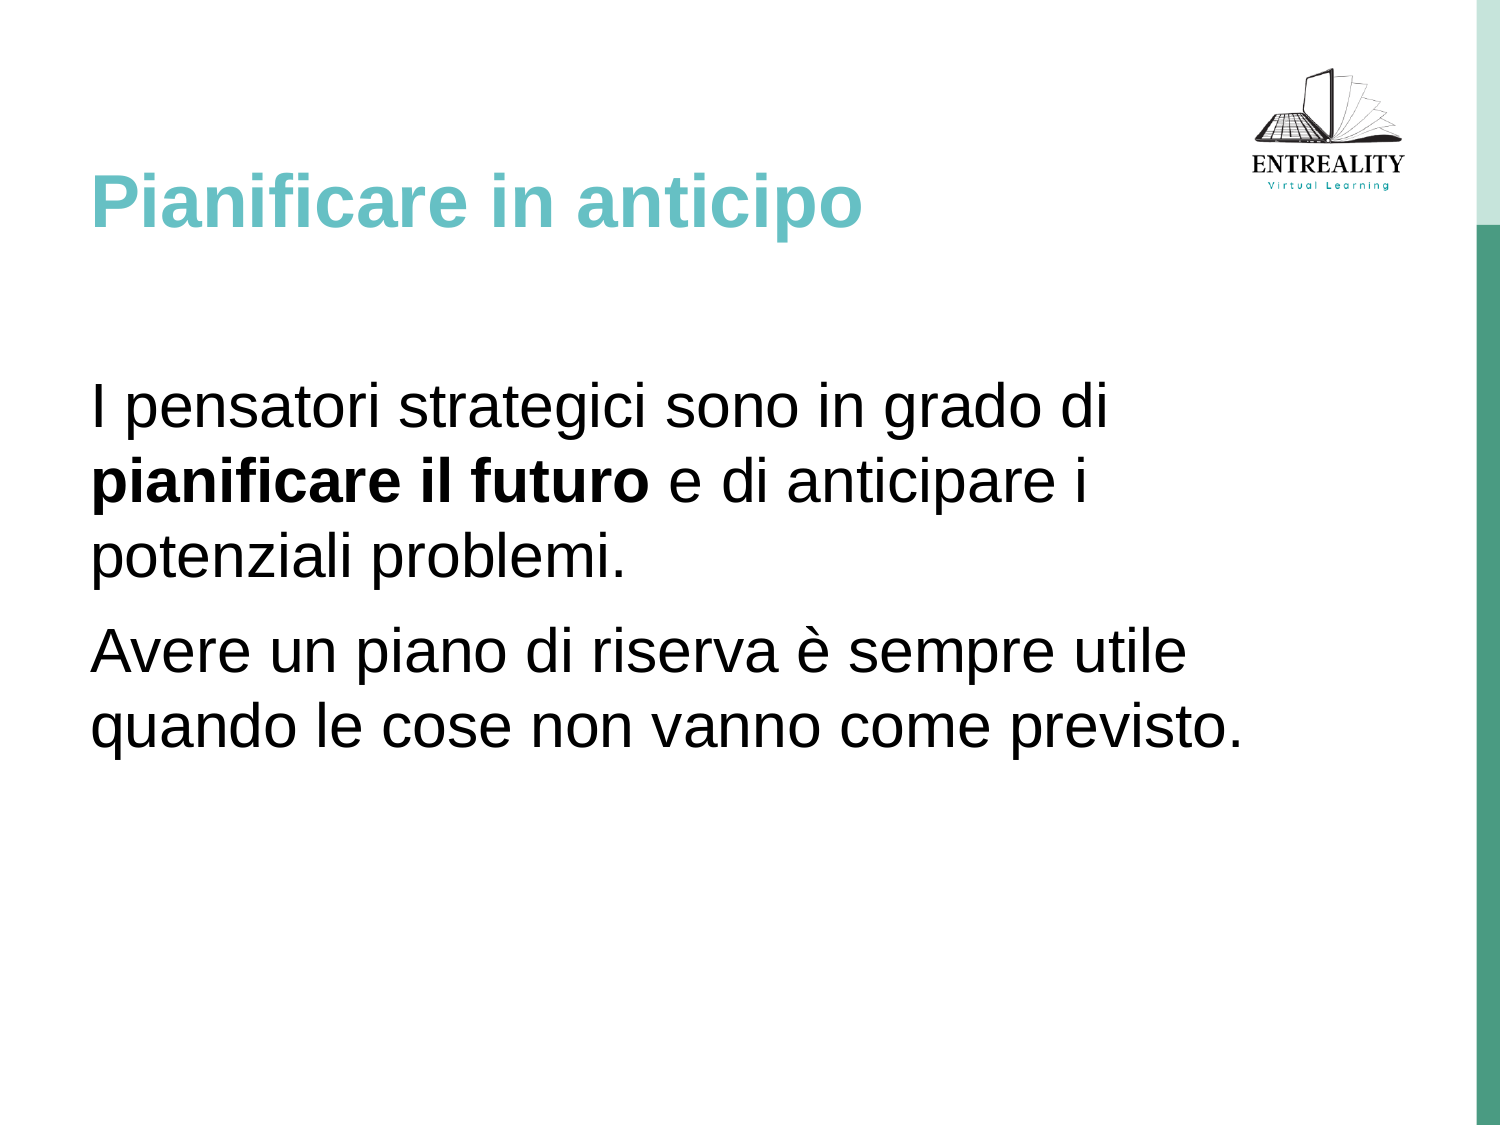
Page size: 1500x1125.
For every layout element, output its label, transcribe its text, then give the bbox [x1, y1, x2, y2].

picture [1198, 0, 1458, 259]
title Pianificare in anticipo [75, 25, 1025, 250]
list I pensatori strategici sono in grado di pianificare il futuro e di anticipare i potenziali problemi. Avere un piano di riserva è sempre utile quando le cose non vanno come previsto. [75, 287, 1325, 1005]
